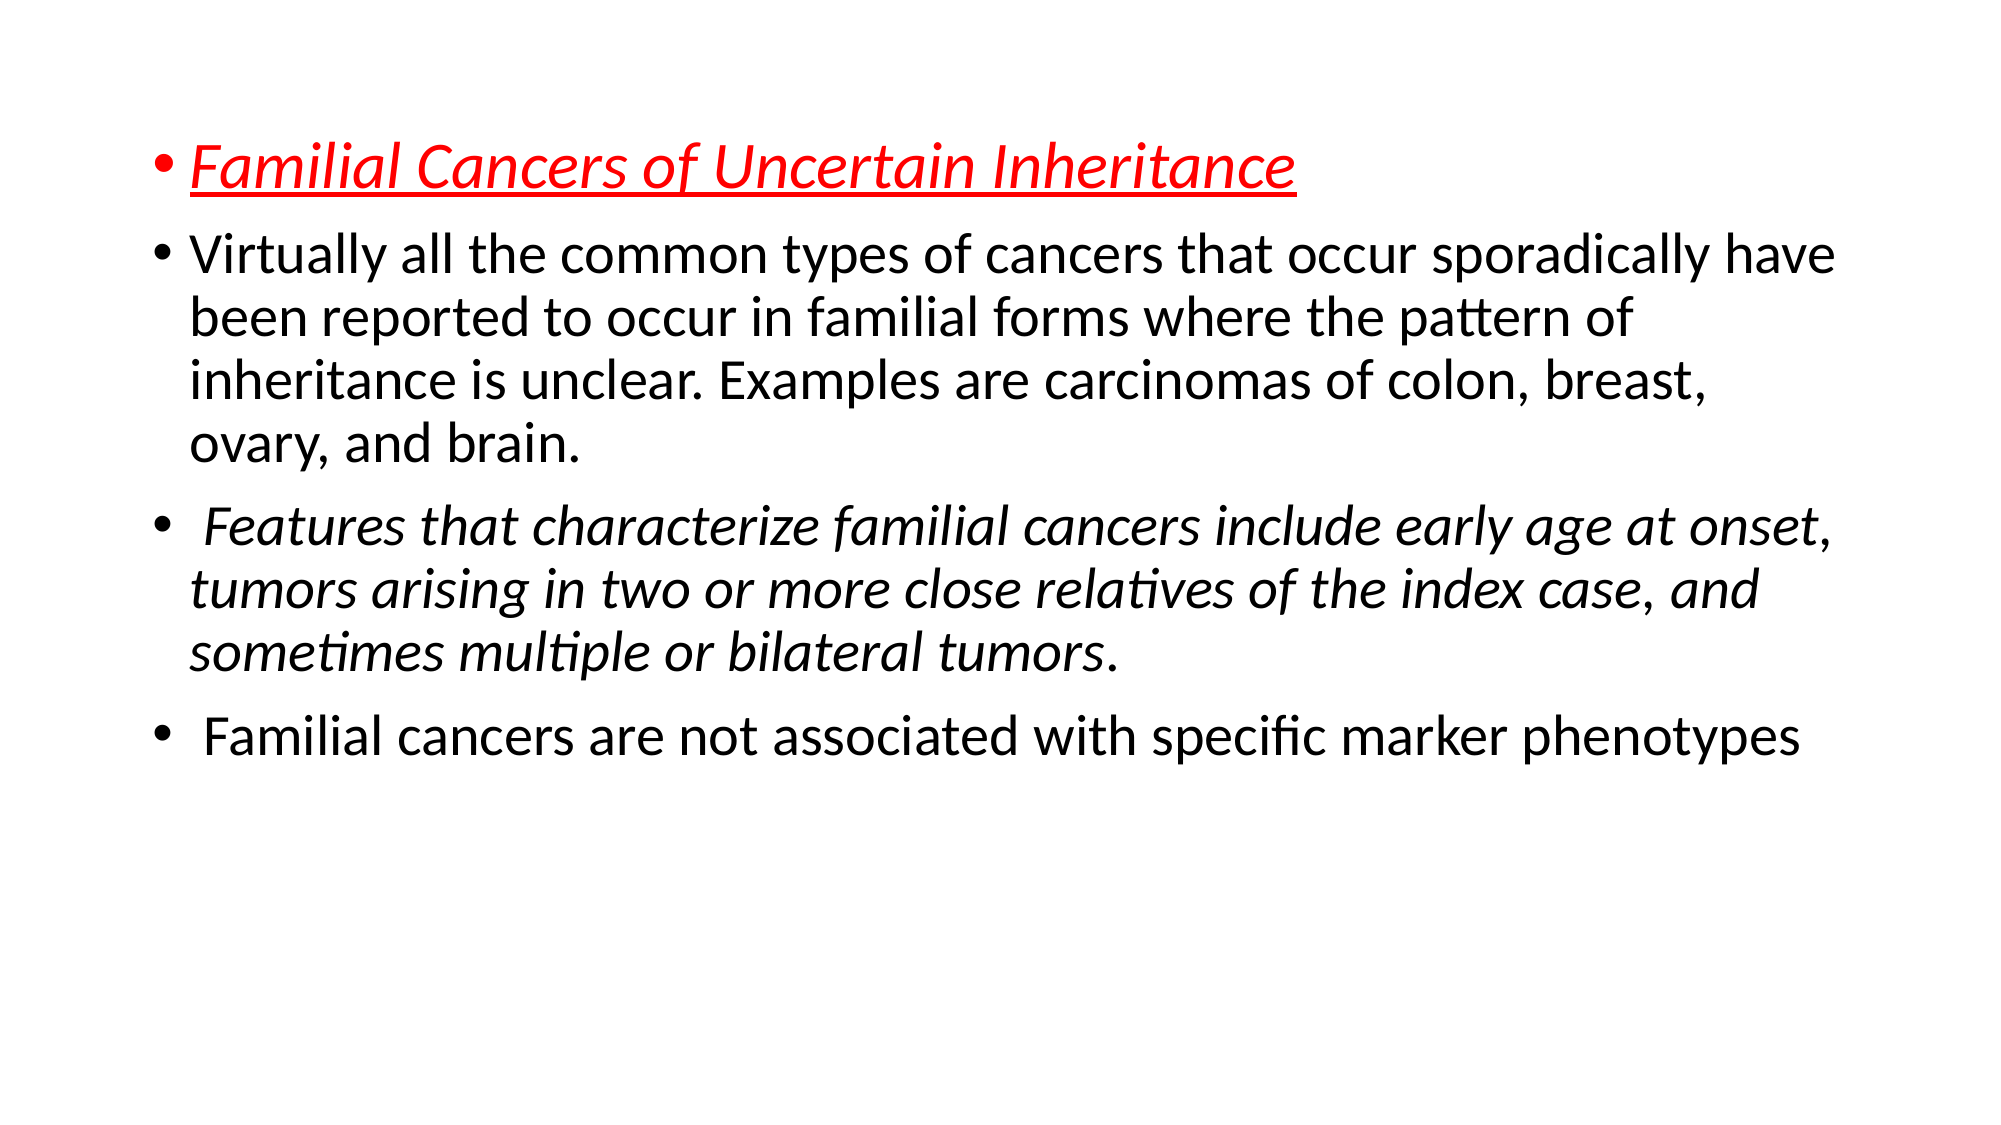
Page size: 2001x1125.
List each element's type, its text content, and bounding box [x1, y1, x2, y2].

list Familial Cancers of Uncertain Inheritance Virtually all the common types of cancers that occur sporadically have been reported to occur in familial forms where the pattern of inheritance is unclear. Examples are carcinomas of colon, breast, ovary, and brain. Features that characterize familial cancers include early age at onset, tumors arising in two or more close relatives of the index case, and sometimes multiple or bilateral tumors. Familial cancers are not associated with specific marker phenotypes [137, 122, 1863, 1014]
